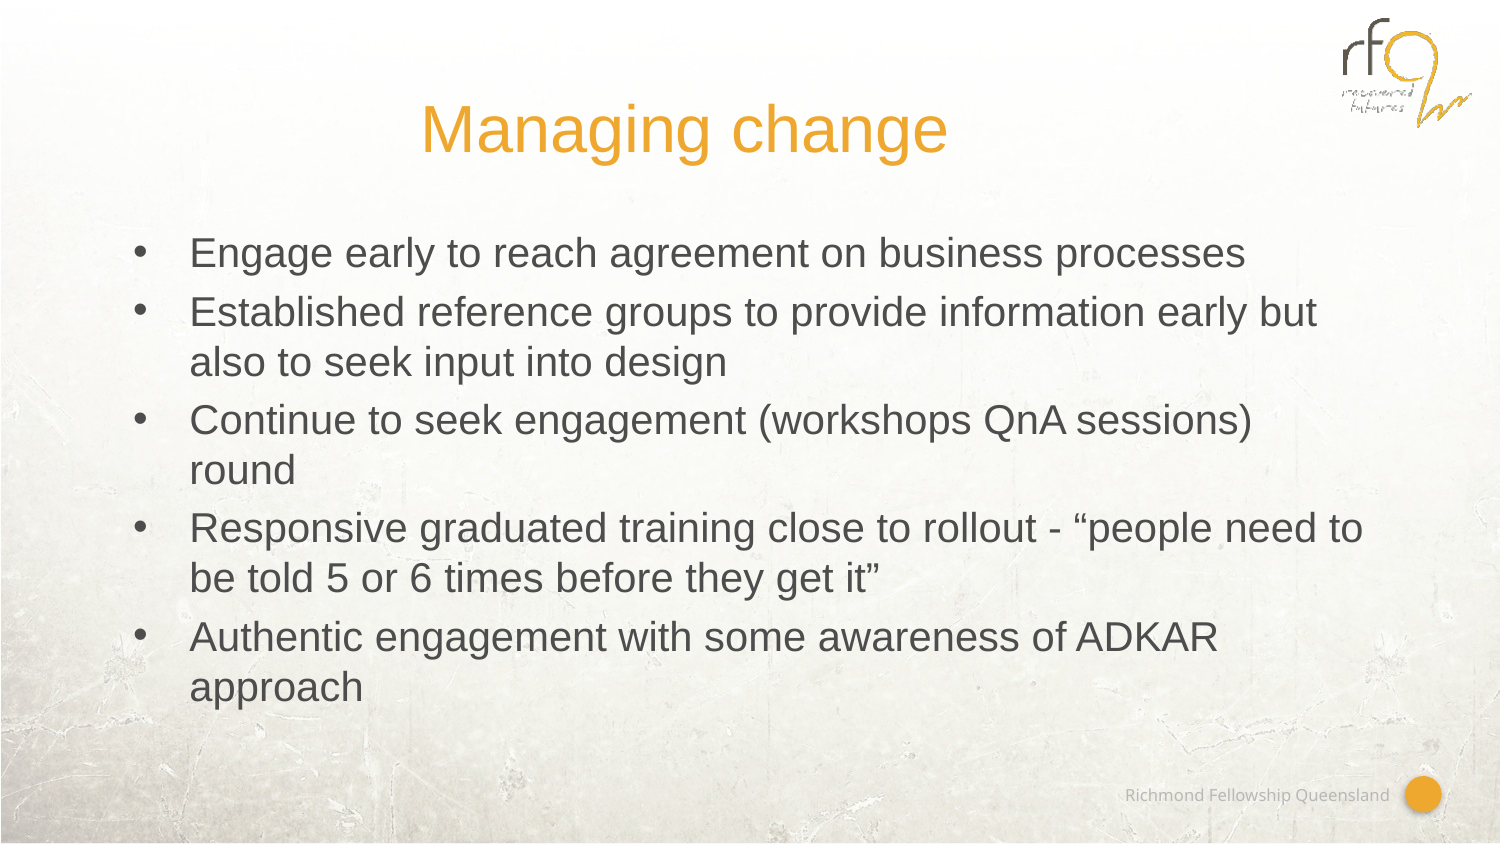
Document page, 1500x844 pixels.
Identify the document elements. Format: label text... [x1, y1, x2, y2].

picture [0, 0, 1500, 844]
list Engage early to reach agreement on business processes Established reference groups to provide information early but also to seek input into design Continue to seek engagement (workshops QnA sessions) round Responsive graduated training close to rollout - “people need to be told 5 or 6 times before they get it” Authentic engagement with some awareness of ADKAR approach [117, 218, 1383, 776]
title Managing change [396, 77, 994, 218]
